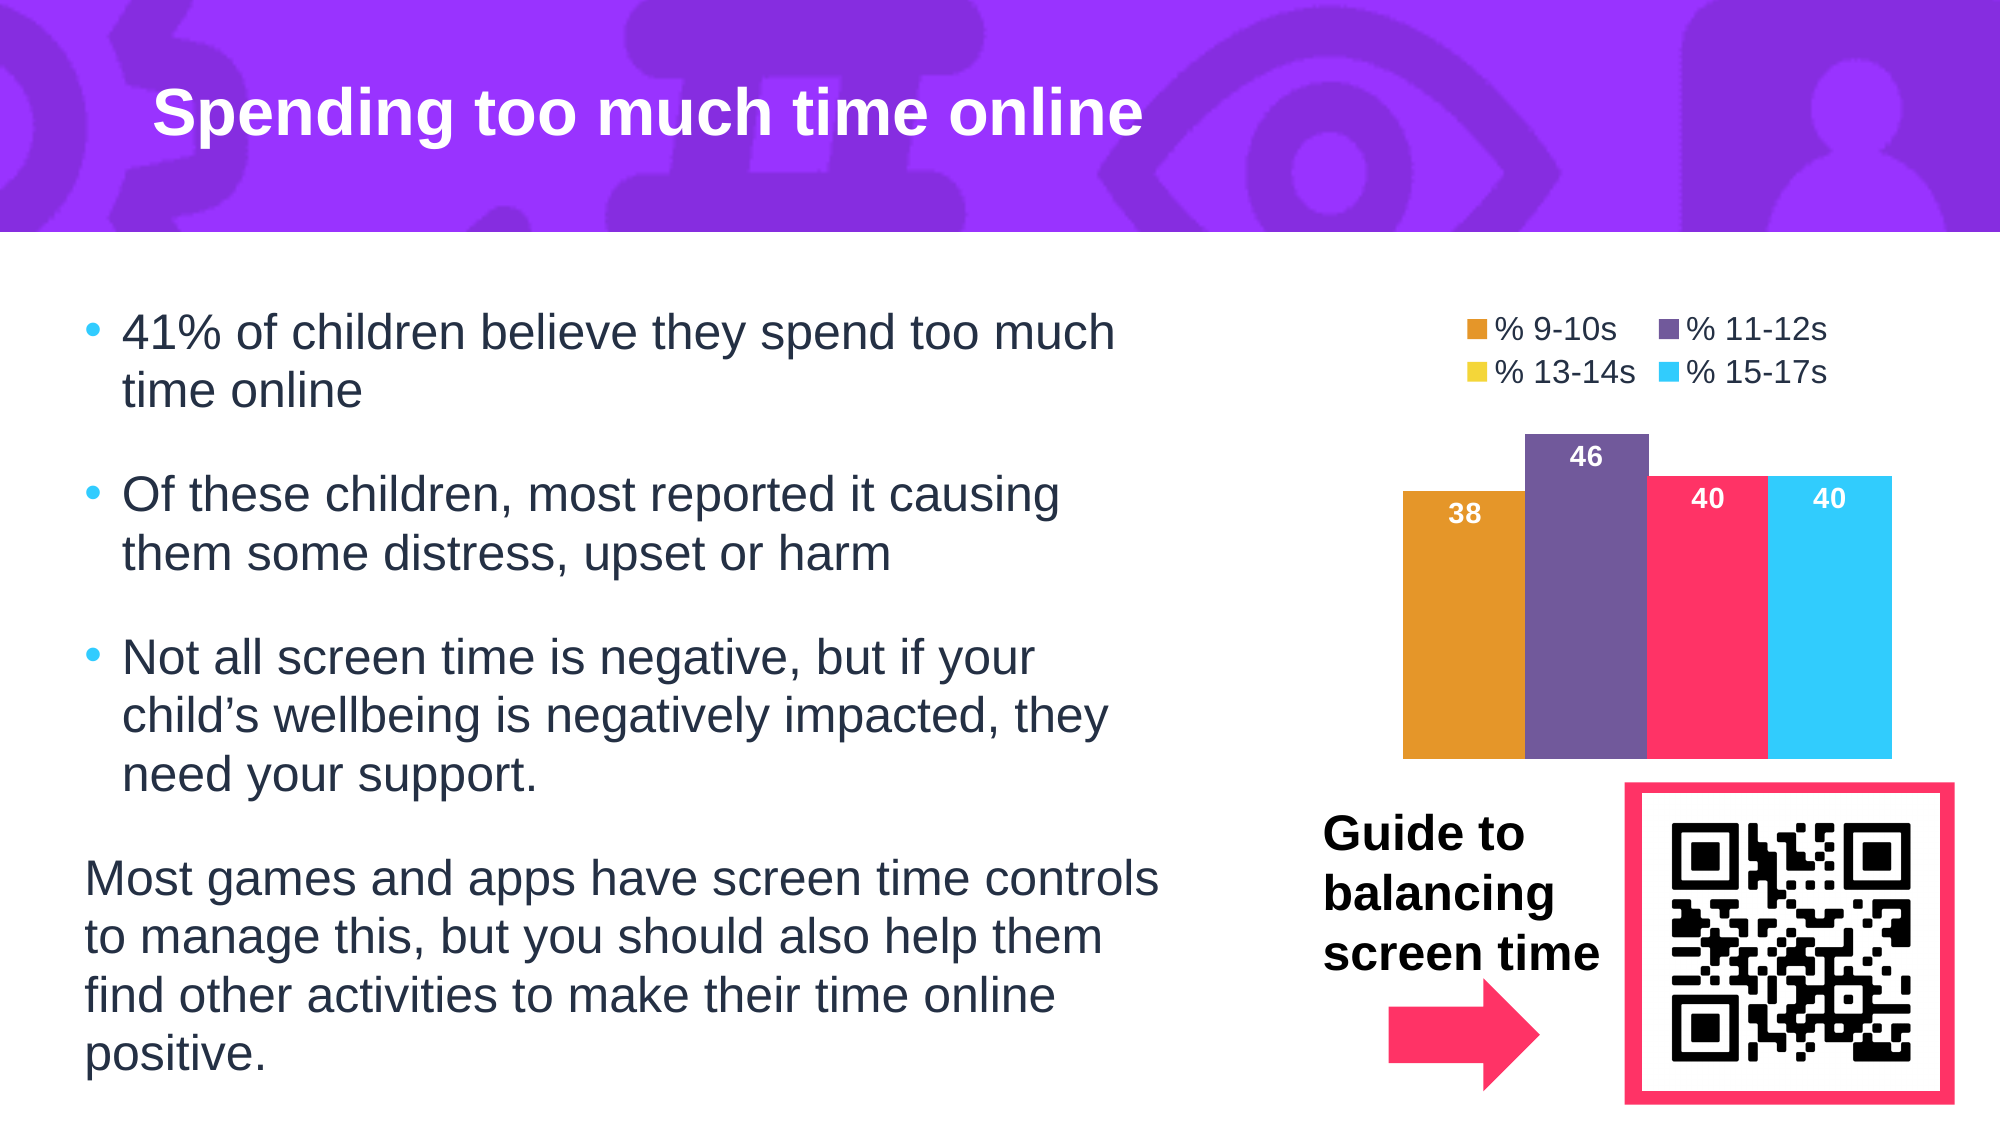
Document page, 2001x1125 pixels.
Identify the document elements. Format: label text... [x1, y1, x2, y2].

picture [0, 0, 2000, 233]
text_box [1623, 781, 1956, 1106]
picture [1642, 793, 1940, 1091]
text_box [1386, 974, 1543, 1096]
chart [1293, 292, 2000, 770]
text_box Guide to balancing screen time [1308, 792, 1625, 988]
list 41% of children believe they spend too much time online Of these children, most reported it causing them some distress, upset or harm Not all screen time is negative, but if your child’s wellbeing is negatively impacted, they need your support. Most games and apps have screen time controls to manage this, but you should also help them find other activities to make their time online positive. [69, 293, 1202, 1099]
